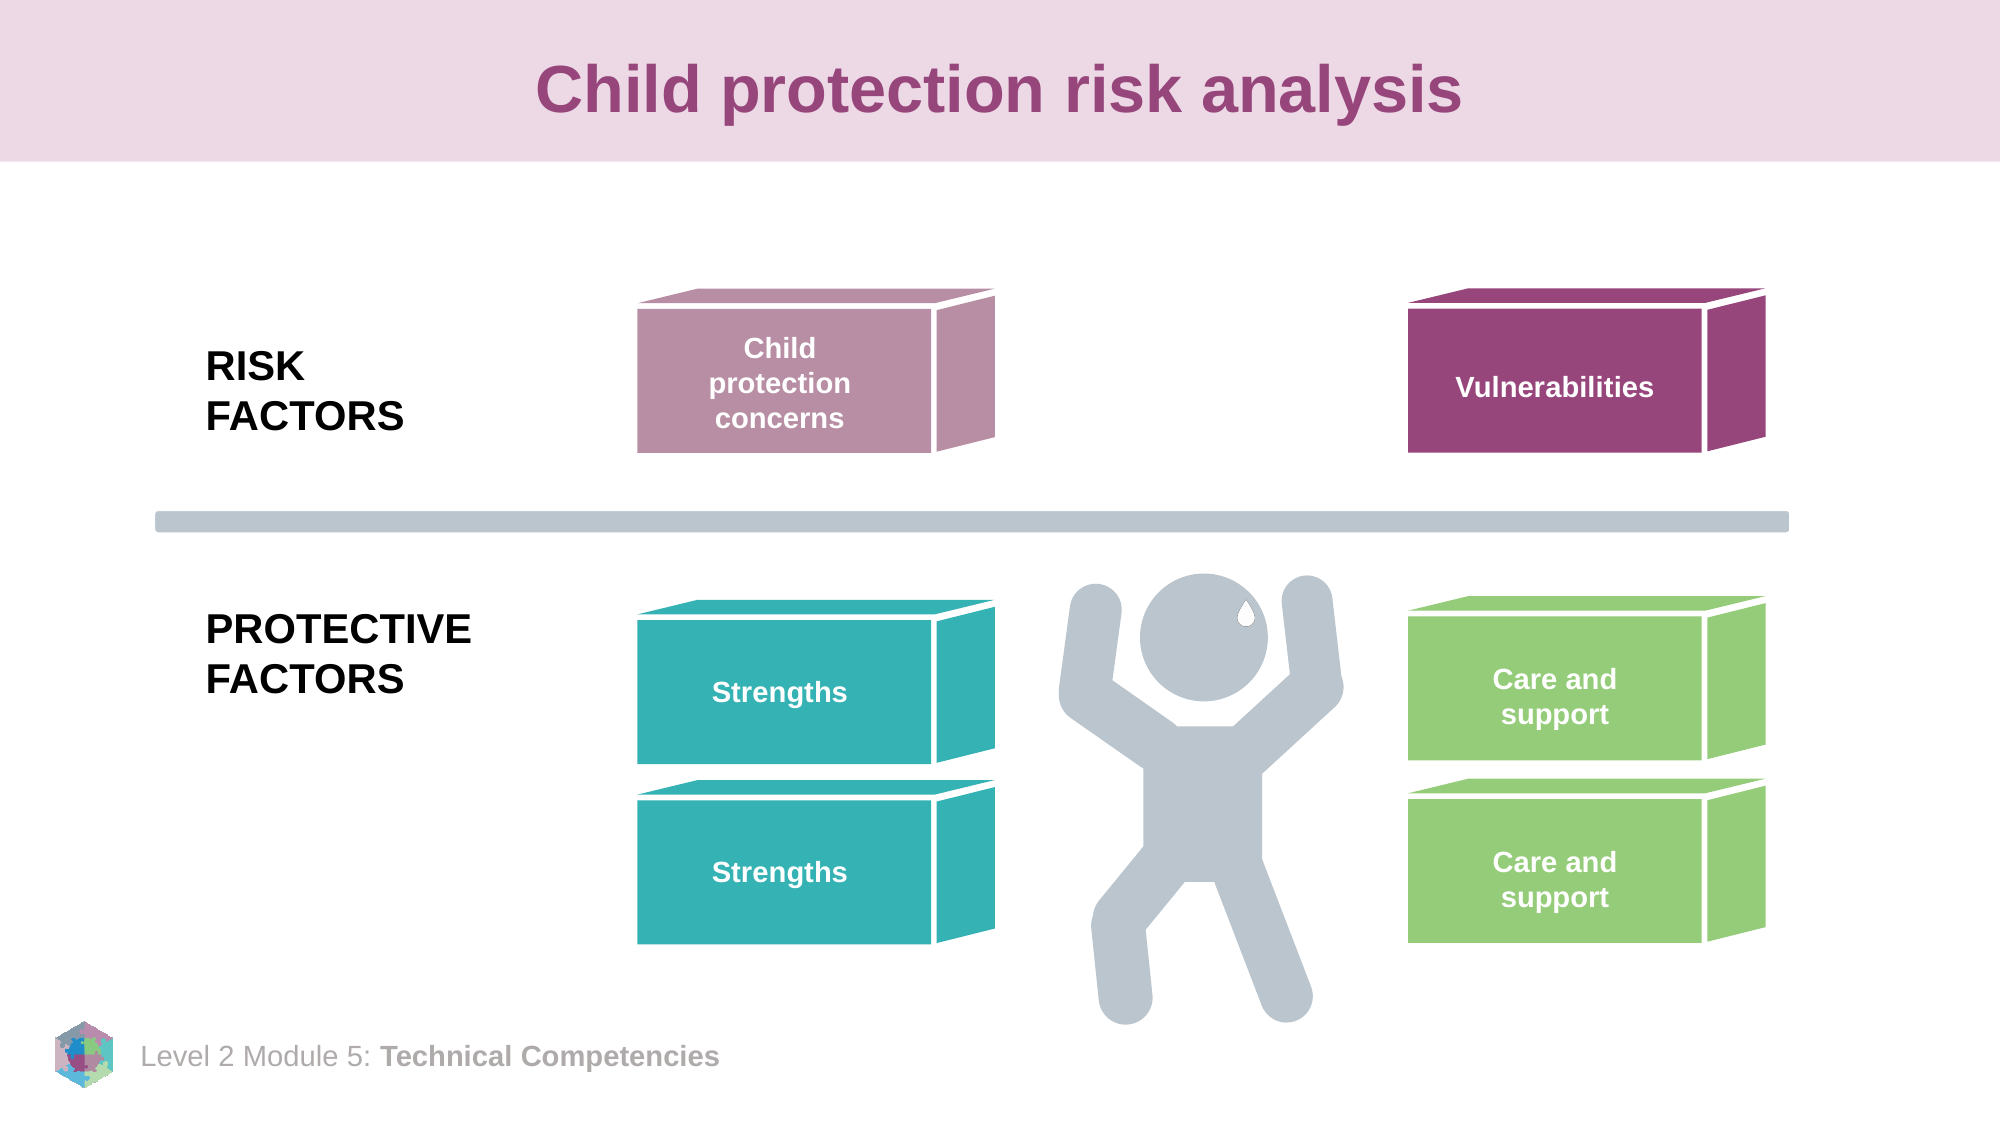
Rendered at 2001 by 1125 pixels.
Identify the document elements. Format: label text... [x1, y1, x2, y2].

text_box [637, 599, 995, 765]
text_box PROTECTIVE FACTORS [190, 594, 521, 710]
text_box [153, 508, 1792, 535]
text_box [1051, 573, 1358, 1028]
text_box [1408, 778, 1766, 943]
text_box RISK FACTORS [190, 331, 521, 447]
picture [55, 1021, 113, 1088]
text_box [637, 780, 995, 945]
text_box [637, 288, 995, 453]
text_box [1408, 596, 1766, 761]
title Child protection risk analysis [137, 19, 1863, 163]
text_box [1408, 288, 1766, 453]
